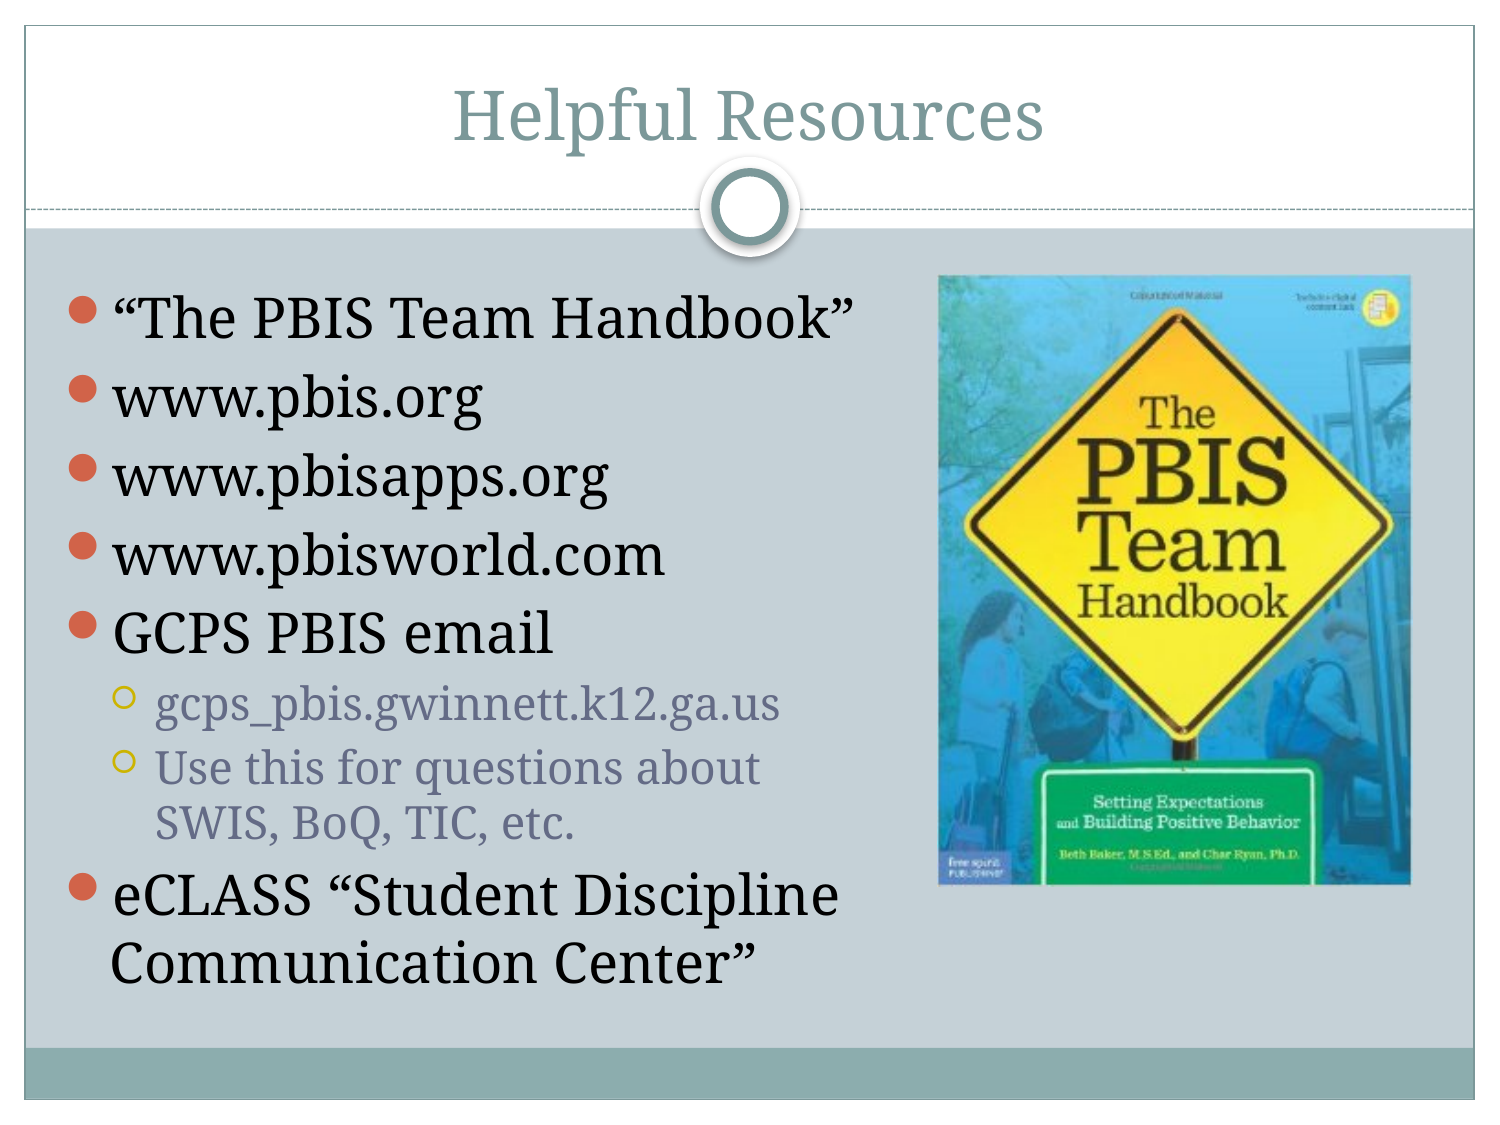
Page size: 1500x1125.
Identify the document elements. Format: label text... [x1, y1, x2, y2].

list “The PBIS Team Handbook” www.pbis.org www.pbisapps.org www.pbisworld.com GCPS PBIS email gcps_pbis.gwinnett.k12.ga.us Use this for questions about SWIS, BoQ, TIC, etc. eCLASS “Student Discipline Communication Center” [50, 275, 913, 1025]
picture [937, 274, 1413, 888]
title Helpful Resources [49, 37, 1450, 162]
